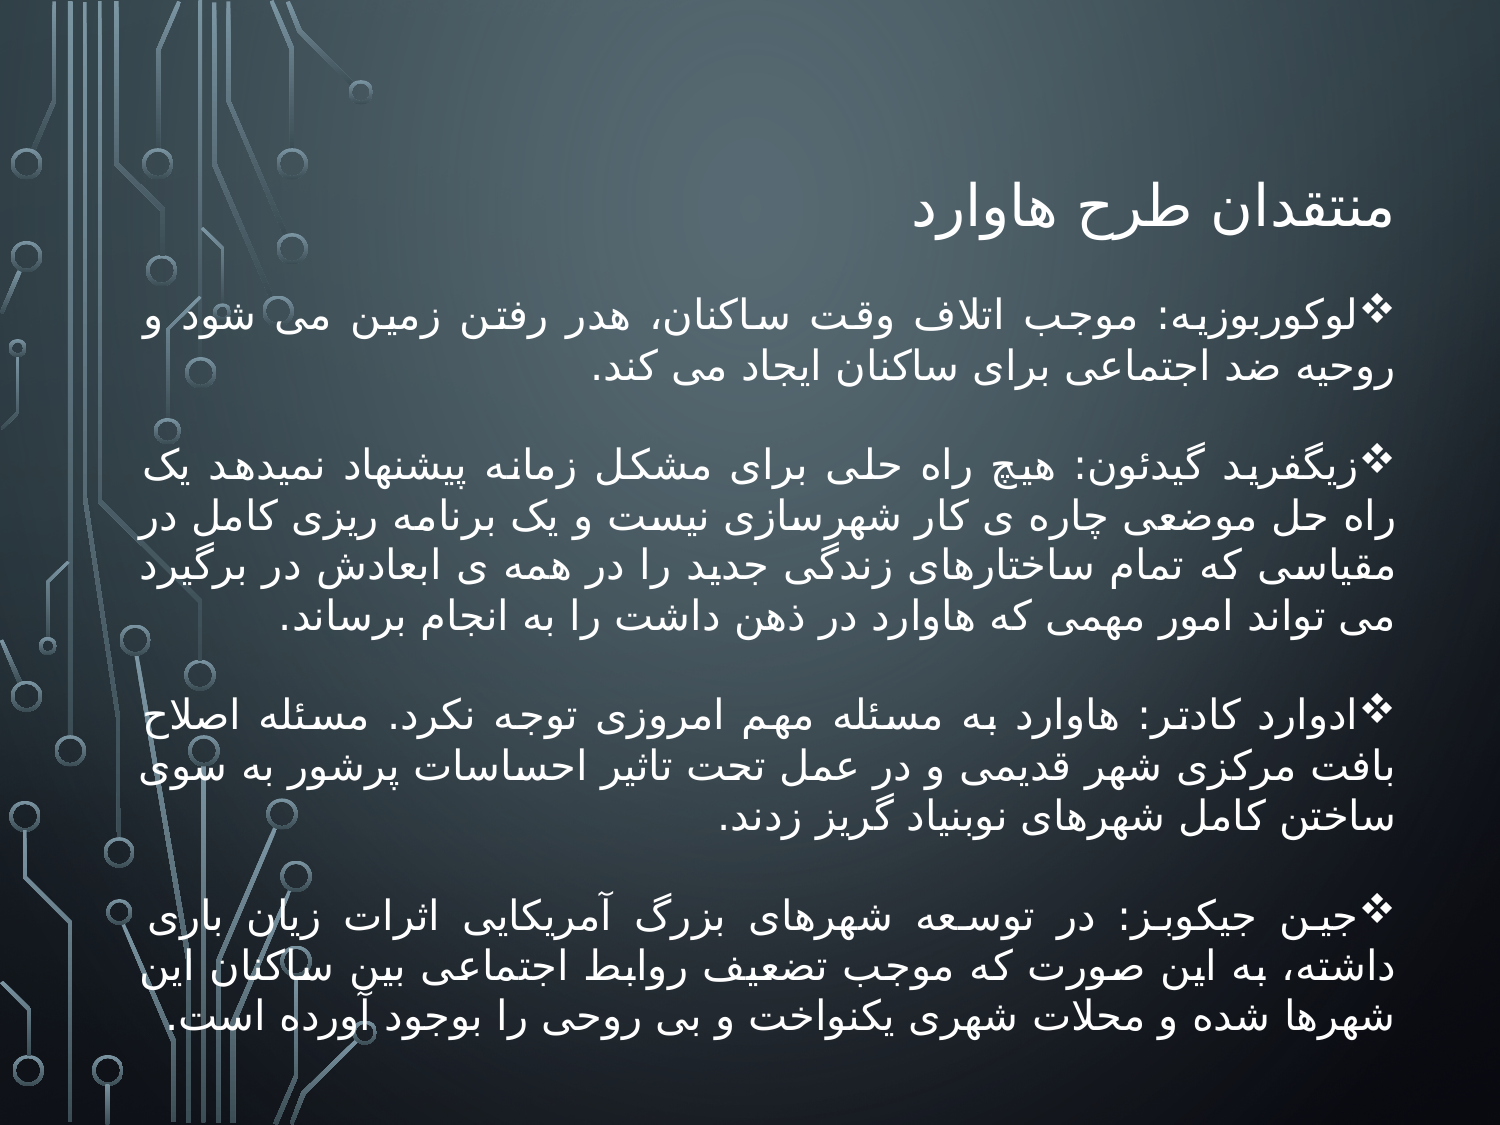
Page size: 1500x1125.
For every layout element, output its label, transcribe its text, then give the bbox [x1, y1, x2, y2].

text_box منتقدان طرح هاوارد لوکوربوزیه: موجب اتلاف وقت ساکنان، هدر رفتن زمین می شود و روحیه ضد اجتماعی برای ساکنان ایجاد می کند. زیگفرید گیدئون: هیچ راه حلی برای مشکل زمانه پیشنهاد نمیدهد یک راه حل موضعی چاره ی کار شهرسازی نیست و یک برنامه ریزی کامل در مقیاسی که تمام ساختارهای زندگی جدید را در همه ی ابعادش در برگیرد می تواند امور مهمی که هاوارد در ذهن داشت را به انجام برساند. ادوارد کادتر: هاوارد به مسئله مهم امروزی توجه نکرد. مسئله اصلاح بافت مرکزی شهر قدیمی و در عمل تحت تاثیر احساسات پرشور به سوی ساختن کامل شهرهای نوبنیاد گریز زدند. جین جیکوبز: در توسعه شهرهای بزرگ آمریکایی اثرات زیان باری داشته، به این صورت که موجب تضعیف روابط اجتماعی بین ساکنان این شهرها شده و محلات شهری یکنواخت و بی روحی را بوجود آورده است. [123, 160, 1412, 1125]
